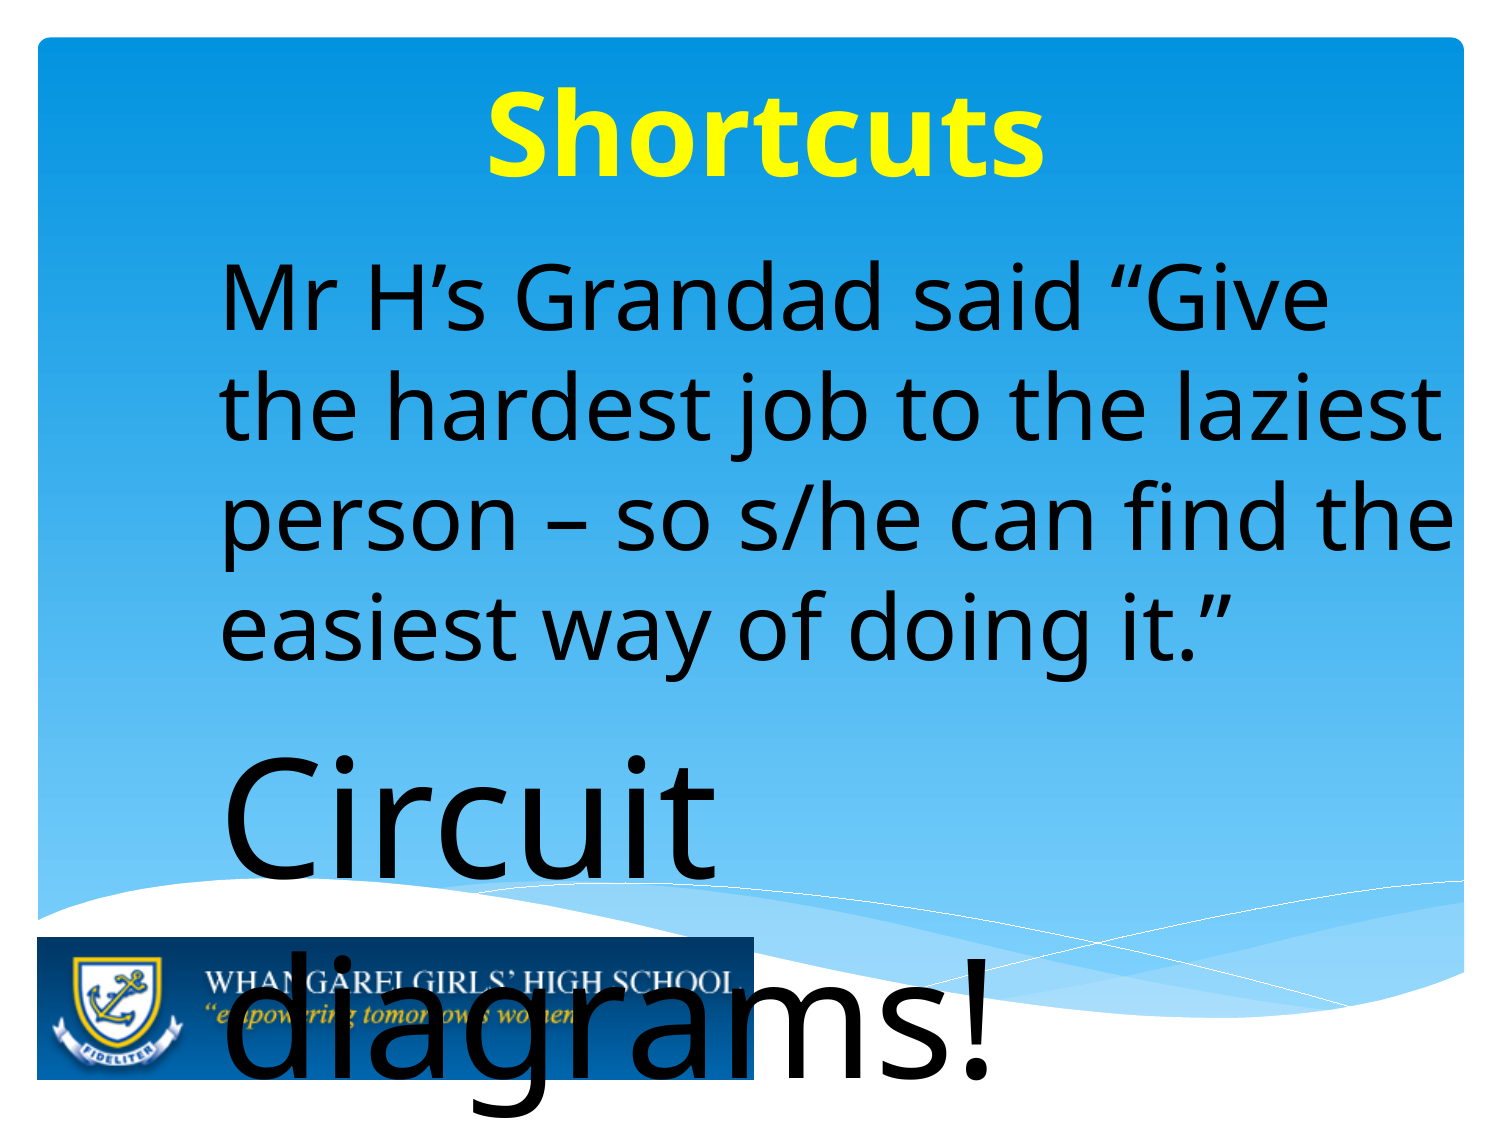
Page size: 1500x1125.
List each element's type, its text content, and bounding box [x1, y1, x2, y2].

picture [37, 937, 754, 1080]
text_box Shortcuts [162, 49, 1375, 200]
text_box Mr H’s Grandad said “Give the hardest job to the laziest person – so s/he can find the easiest way of doing it.” Circuit diagrams! [218, 231, 1471, 958]
